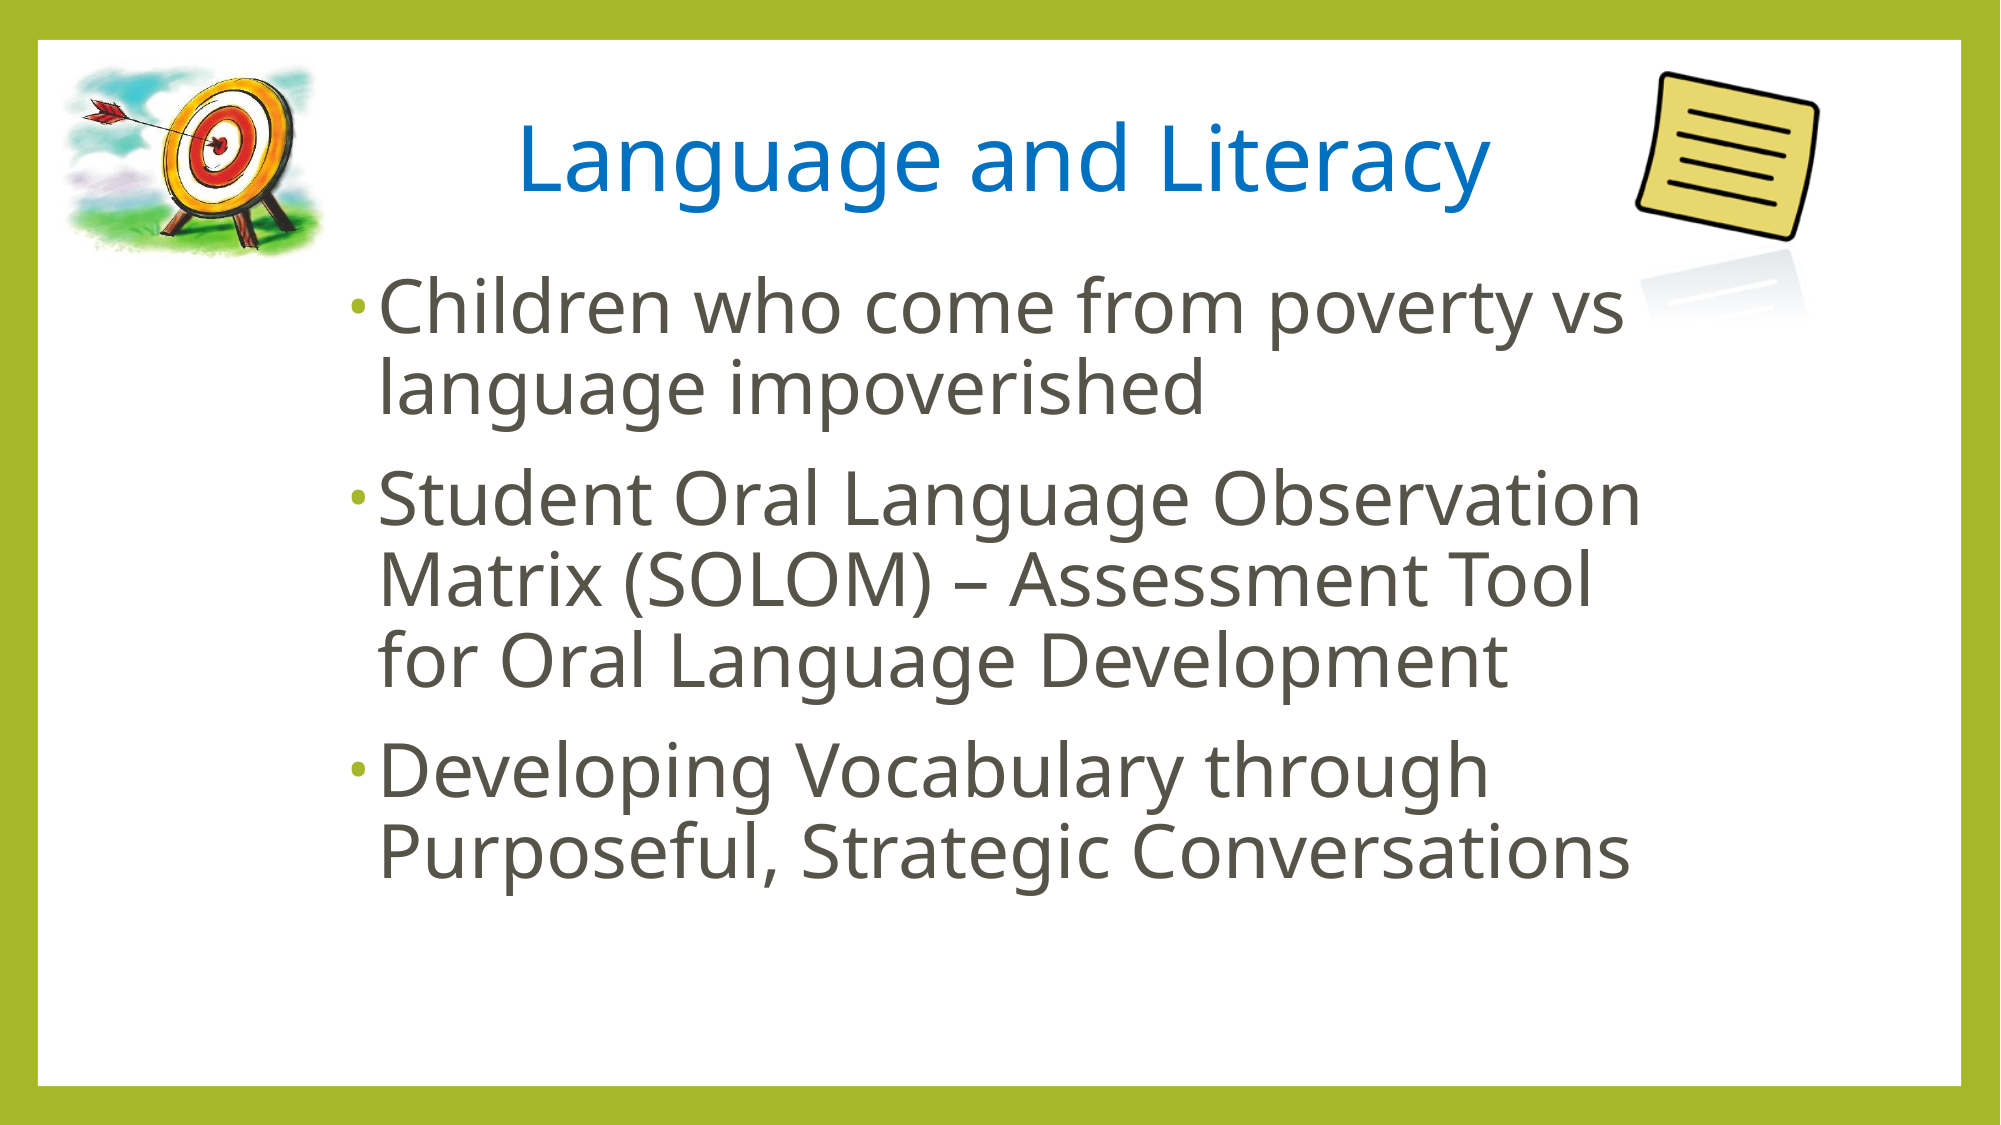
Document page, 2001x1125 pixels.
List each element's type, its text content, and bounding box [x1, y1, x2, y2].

picture [1598, 61, 1862, 337]
list Children who come from poverty vs language impoverished Student Oral Language Observation Matrix (SOLOM) – Assessment Tool for Oral Language Development Developing Vocabulary through Purposeful, Strategic Conversations [324, 261, 1675, 1125]
picture [62, 61, 326, 262]
title Language and Literacy [193, 50, 1814, 261]
